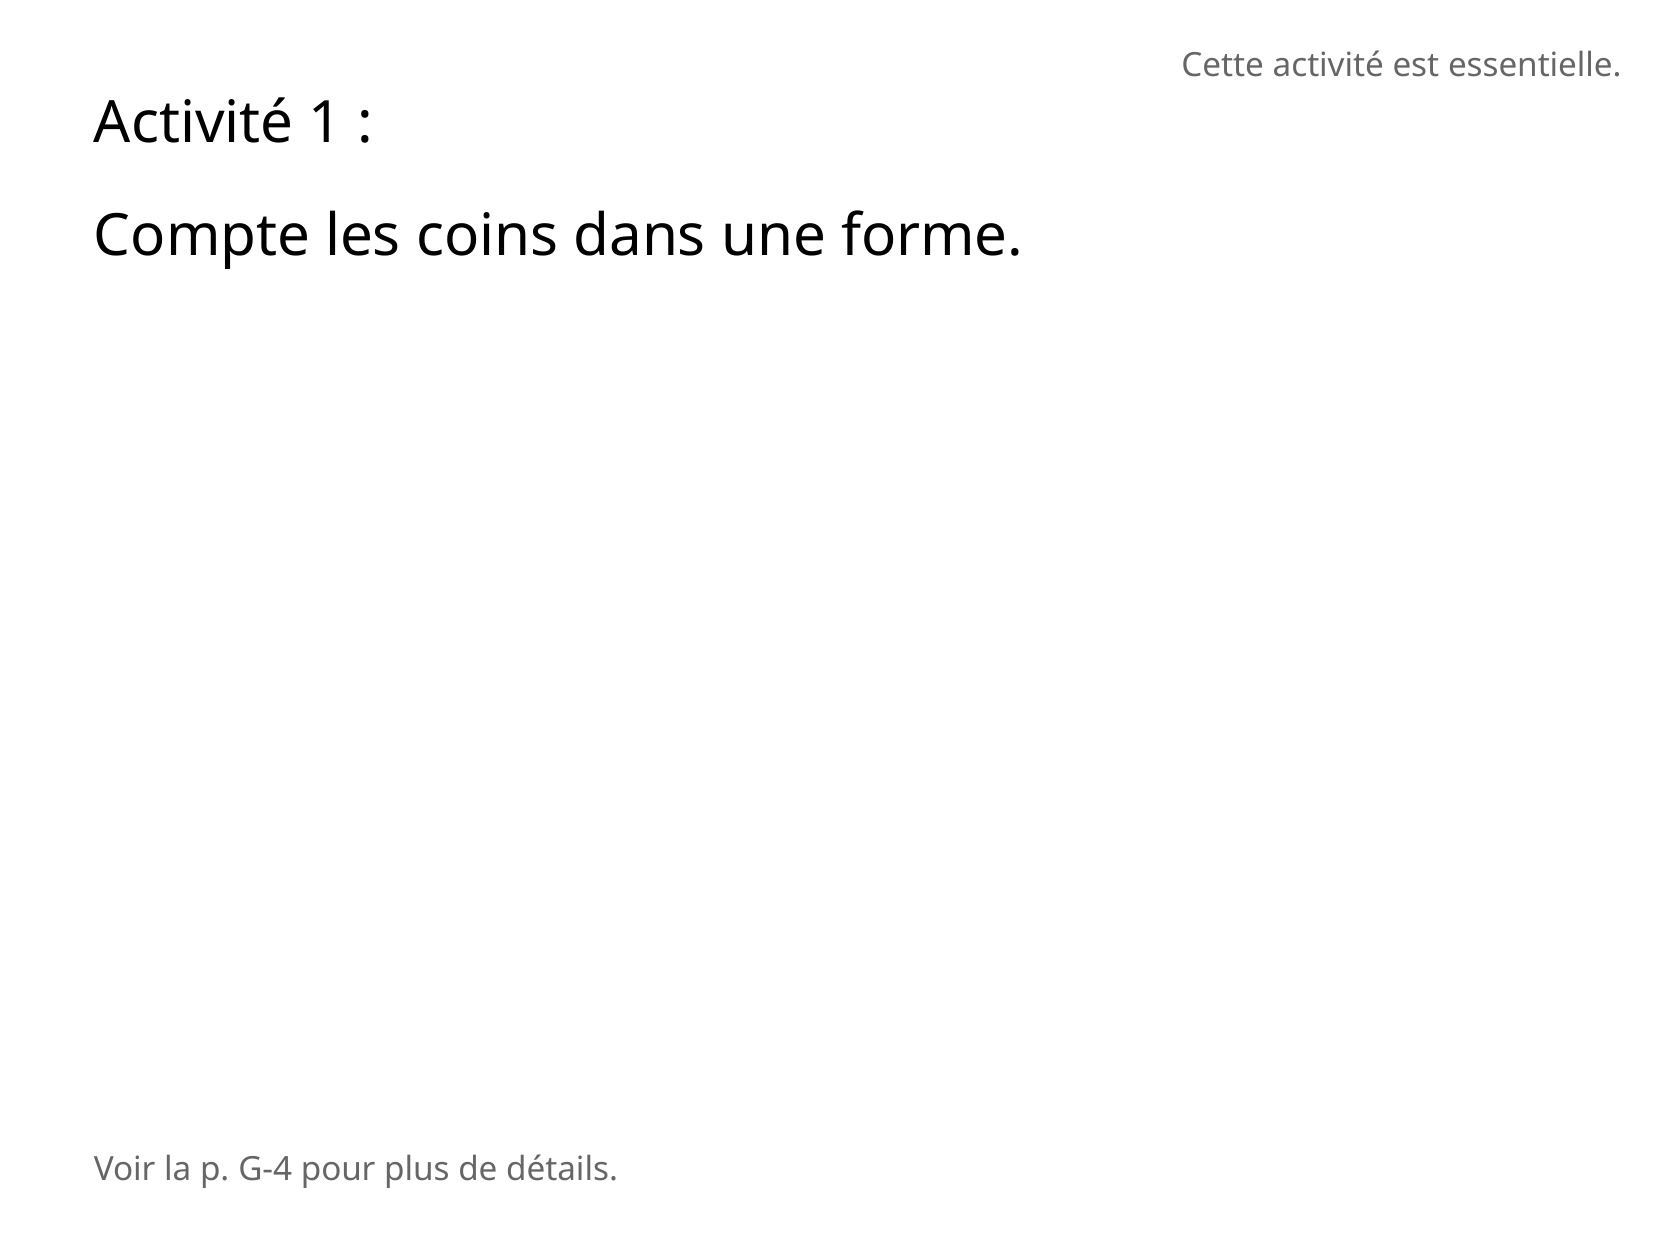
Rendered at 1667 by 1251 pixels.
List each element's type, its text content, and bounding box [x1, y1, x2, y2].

text_box Activité 1 : [79, 77, 1667, 162]
text_box Compte les coins dans une forme. [79, 189, 1667, 275]
text_box Voir la p. G-4 pour plus de détails. [79, 1139, 834, 1195]
text_box Cette activité est essentielle. [1040, 35, 1638, 91]
